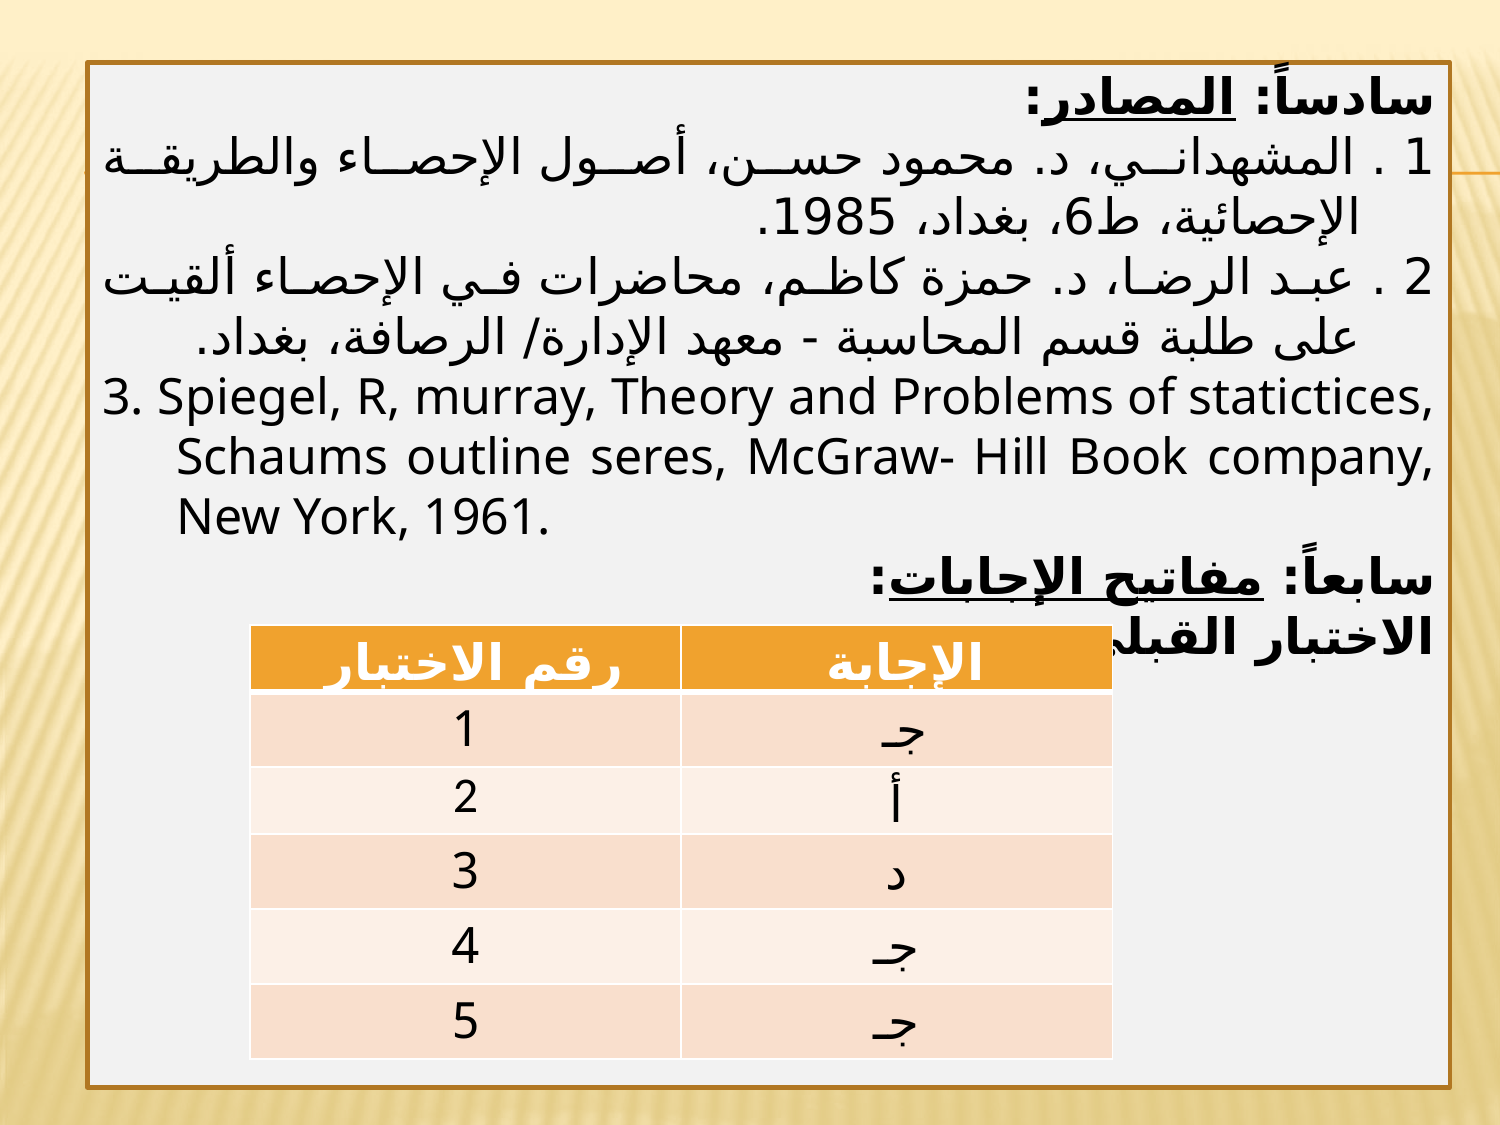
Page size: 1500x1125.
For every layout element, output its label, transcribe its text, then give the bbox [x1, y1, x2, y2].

table_cell 4 [251, 910, 680, 983]
table_cell جـ [682, 910, 1112, 983]
table_cell 5 [251, 985, 680, 1058]
table_cell أ [682, 768, 1112, 833]
table_cell د [682, 835, 1112, 908]
table_cell جـ [682, 985, 1112, 1058]
table_cell 2 [251, 768, 680, 833]
table_cell 3 [251, 835, 680, 908]
table_cell 1 [251, 695, 680, 766]
table_header رقم الاختبار [251, 626, 680, 689]
table_cell جـ [682, 695, 1112, 766]
text_box سادساً: المصادر: 1 . المشهداني، د. محمود حسن، أصول الإحصاء والطريقة الإحصائية، ط6، بغداد، 1985. 2 . عبد الرضا، د. حمزة كاظم، محاضرات في الإحصاء ألقيت على طلبة قسم المحاسبة - معهد الإدارة/ الرصافة، بغداد. 3. Spiegel, R, murray, Theory and Problems of statictices, Schaums outline seres, McGraw- Hill Book company, New York, 1961. سابعاً: مفاتيح الإجابات: الاختبار القبلي: [85, 60, 1452, 1090]
table_header الإجابة [682, 626, 1112, 689]
